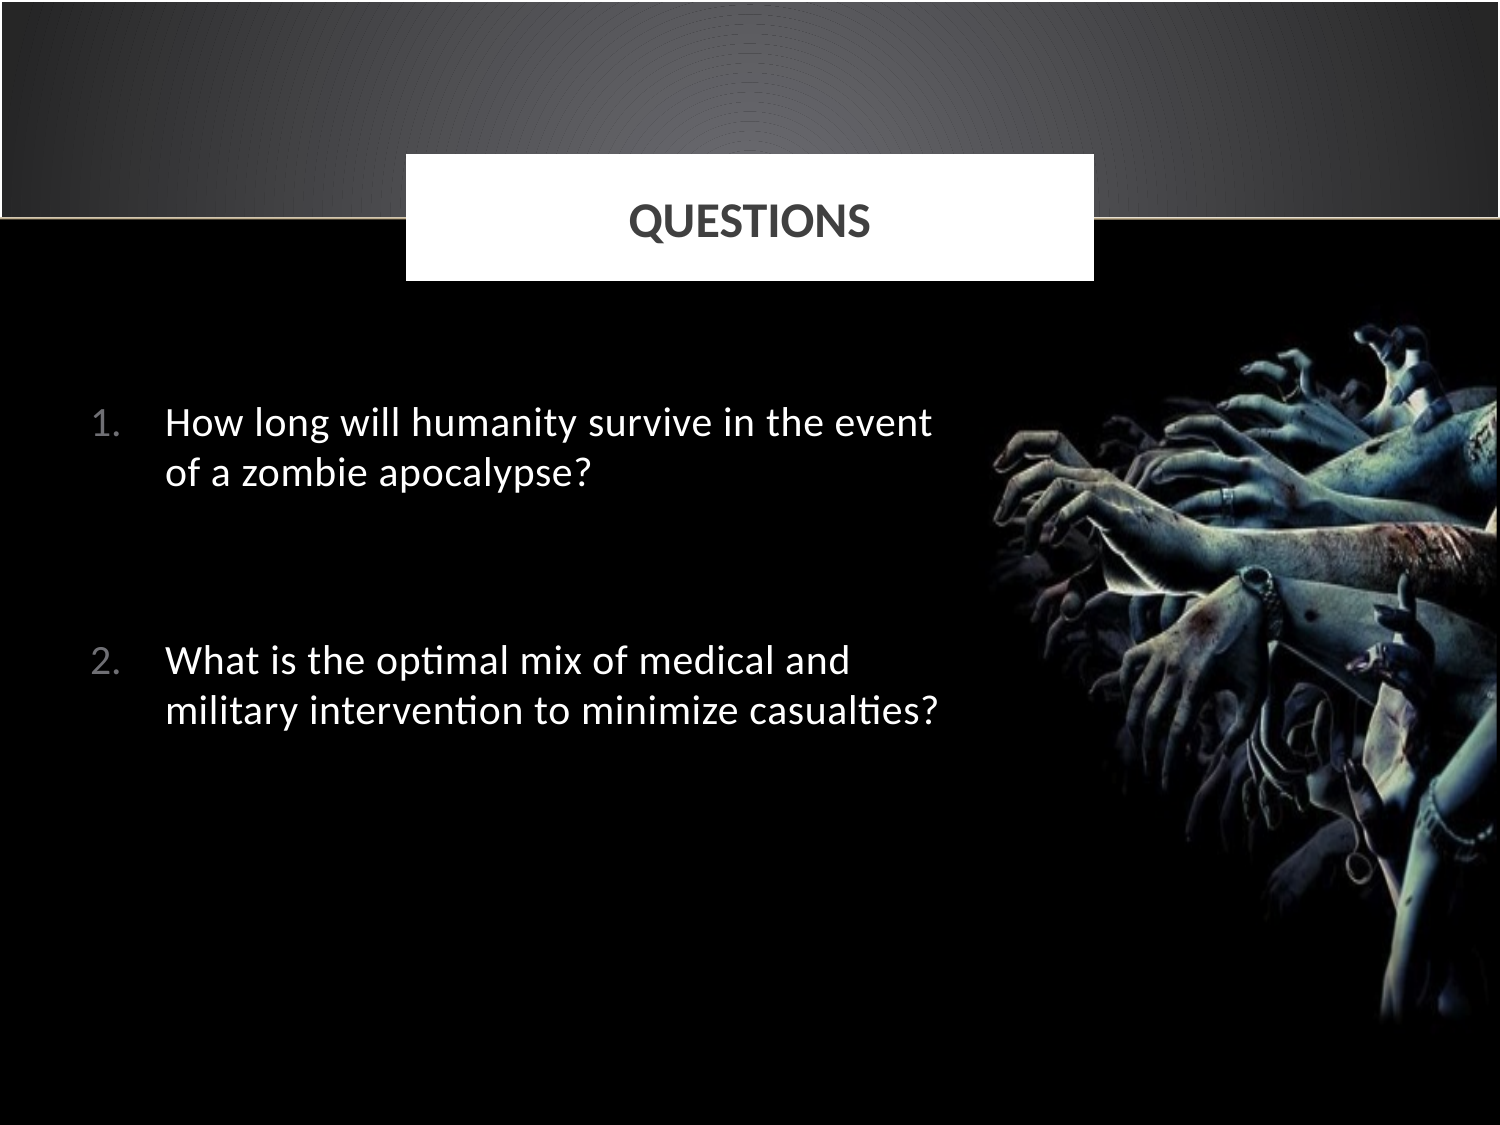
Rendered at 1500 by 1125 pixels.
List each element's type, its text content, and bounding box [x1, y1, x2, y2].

title Questions [406, 154, 1094, 281]
list How long will humanity survive in the event of a zombie apocalypse? What is the optimal mix of medical and military intervention to minimize casualties? [75, 387, 671, 1050]
picture [677, 266, 1497, 1088]
